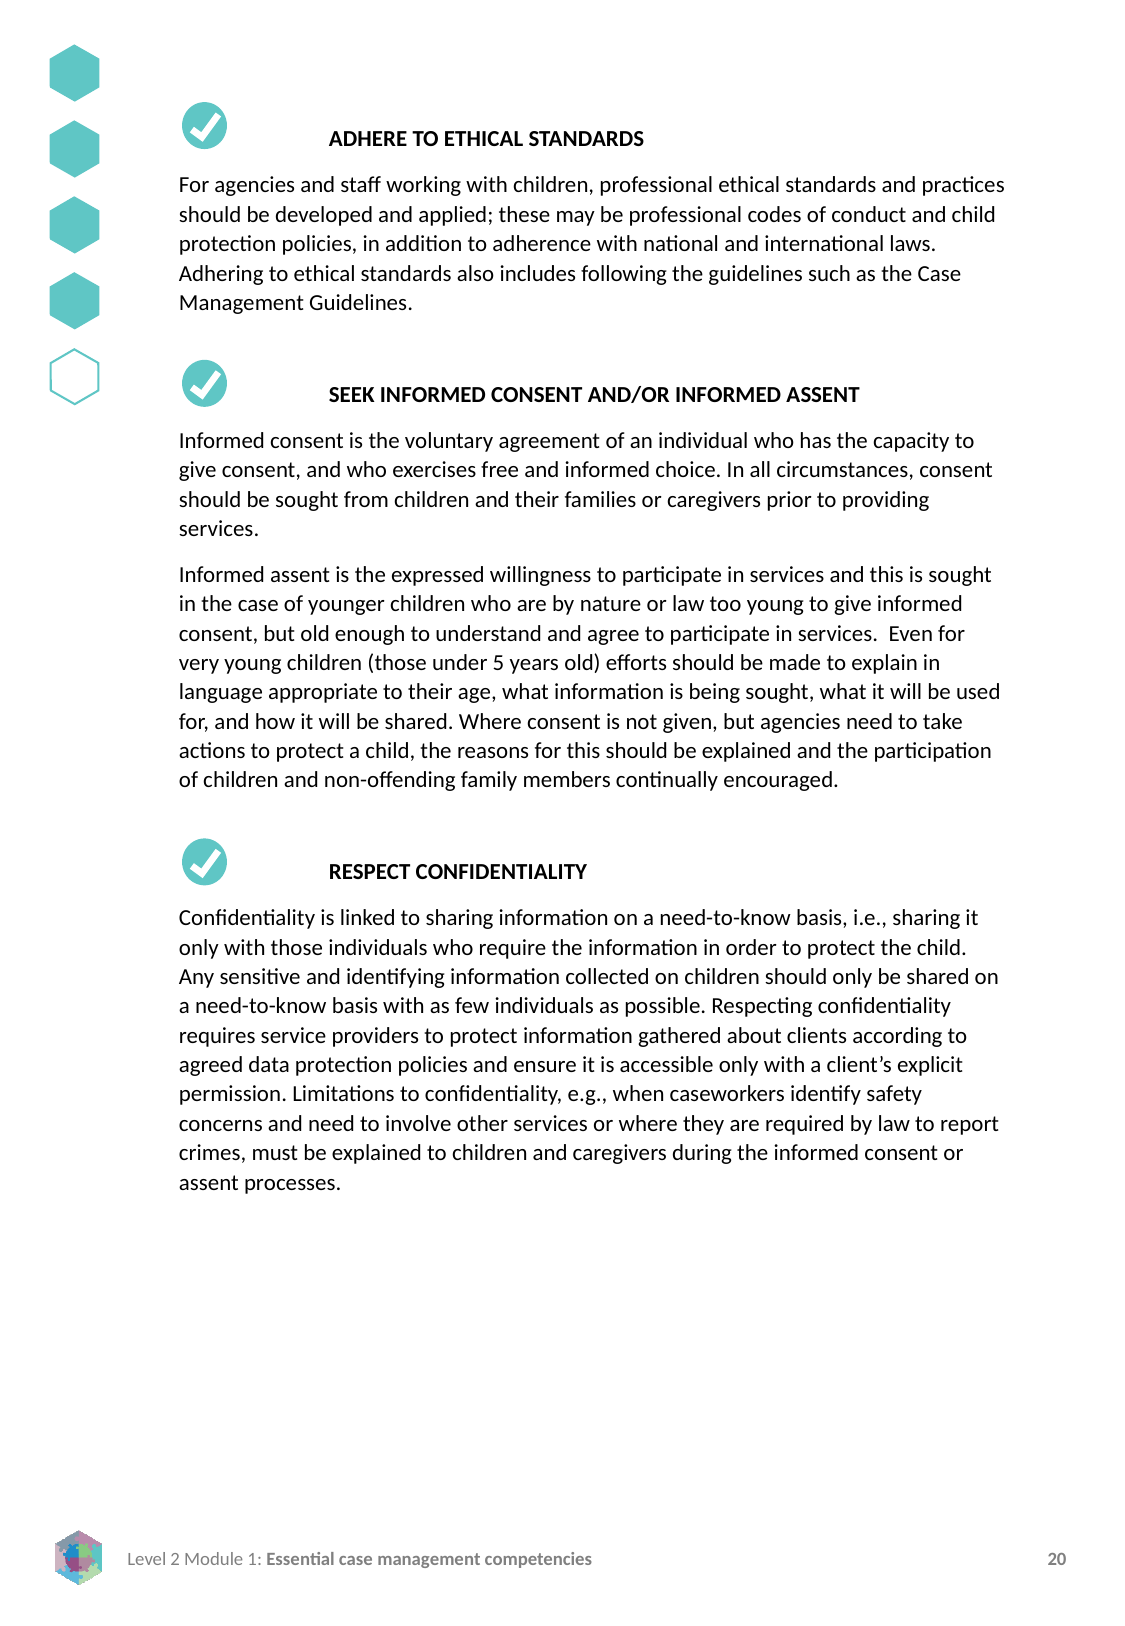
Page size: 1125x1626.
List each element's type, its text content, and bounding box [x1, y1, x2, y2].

text_box [49, 196, 100, 254]
text_box [49, 44, 100, 102]
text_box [182, 102, 227, 150]
text_box ADHERE TO ETHICAL STANDARDS For agencies and staff working with children, professional ethical standards and practices should be developed and applied; these may be professional codes of conduct and child protection policies, in addition to adherence with national and international laws. Adhering to ethical standards also includes following the guidelines such as the Case Management Guidelines. SEEK INFORMED CONSENT AND/OR INFORMED ASSENT Informed consent is the voluntary agreement of an individual who has the capacity to give consent, and who exercises free and informed choice. In all circumstances, consent should be sought from children and their families or caregivers prior to providing services. Informed assent is the expressed willingness to participate in services and this is sought in the case of younger children who are by nature or law too young to give informed consent, but old enough to understand and agree to participate in services. Even for very young children (those under 5 years old) efforts should be made to explain in language appropriate to their age, what information is being sought, what it will be used for, and how it will be shared. Where consent is not given, but agencies need to take actions to protect a child, the reasons for this should be explained and the participation of children and non-offending family members continually encouraged. RESPECT CONFIDENTIALITY Confidentiality is linked to sharing information on a need-to-know basis, i.e., sharing it only with those individuals who require the information in order to protect the child. Any sensitive and identifying information collected on children should only be shared on a need-to-know basis with as few individuals as possible. Respecting confidentiality requires service providers to protect information gathered about clients according to agreed data protection policies and ensure it is accessible only with a client’s explicit permission. Limitations to confidentiality, e.g., when caseworkers identify safety concerns and need to involve other services or where they are required by law to report crimes, must be explained to children and caregivers during the informed consent or assent processes. [164, 114, 1024, 1202]
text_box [182, 359, 227, 407]
text_box [49, 120, 100, 178]
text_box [182, 838, 227, 886]
text_box [49, 272, 100, 330]
text_box [49, 348, 100, 406]
picture [55, 1530, 102, 1585]
